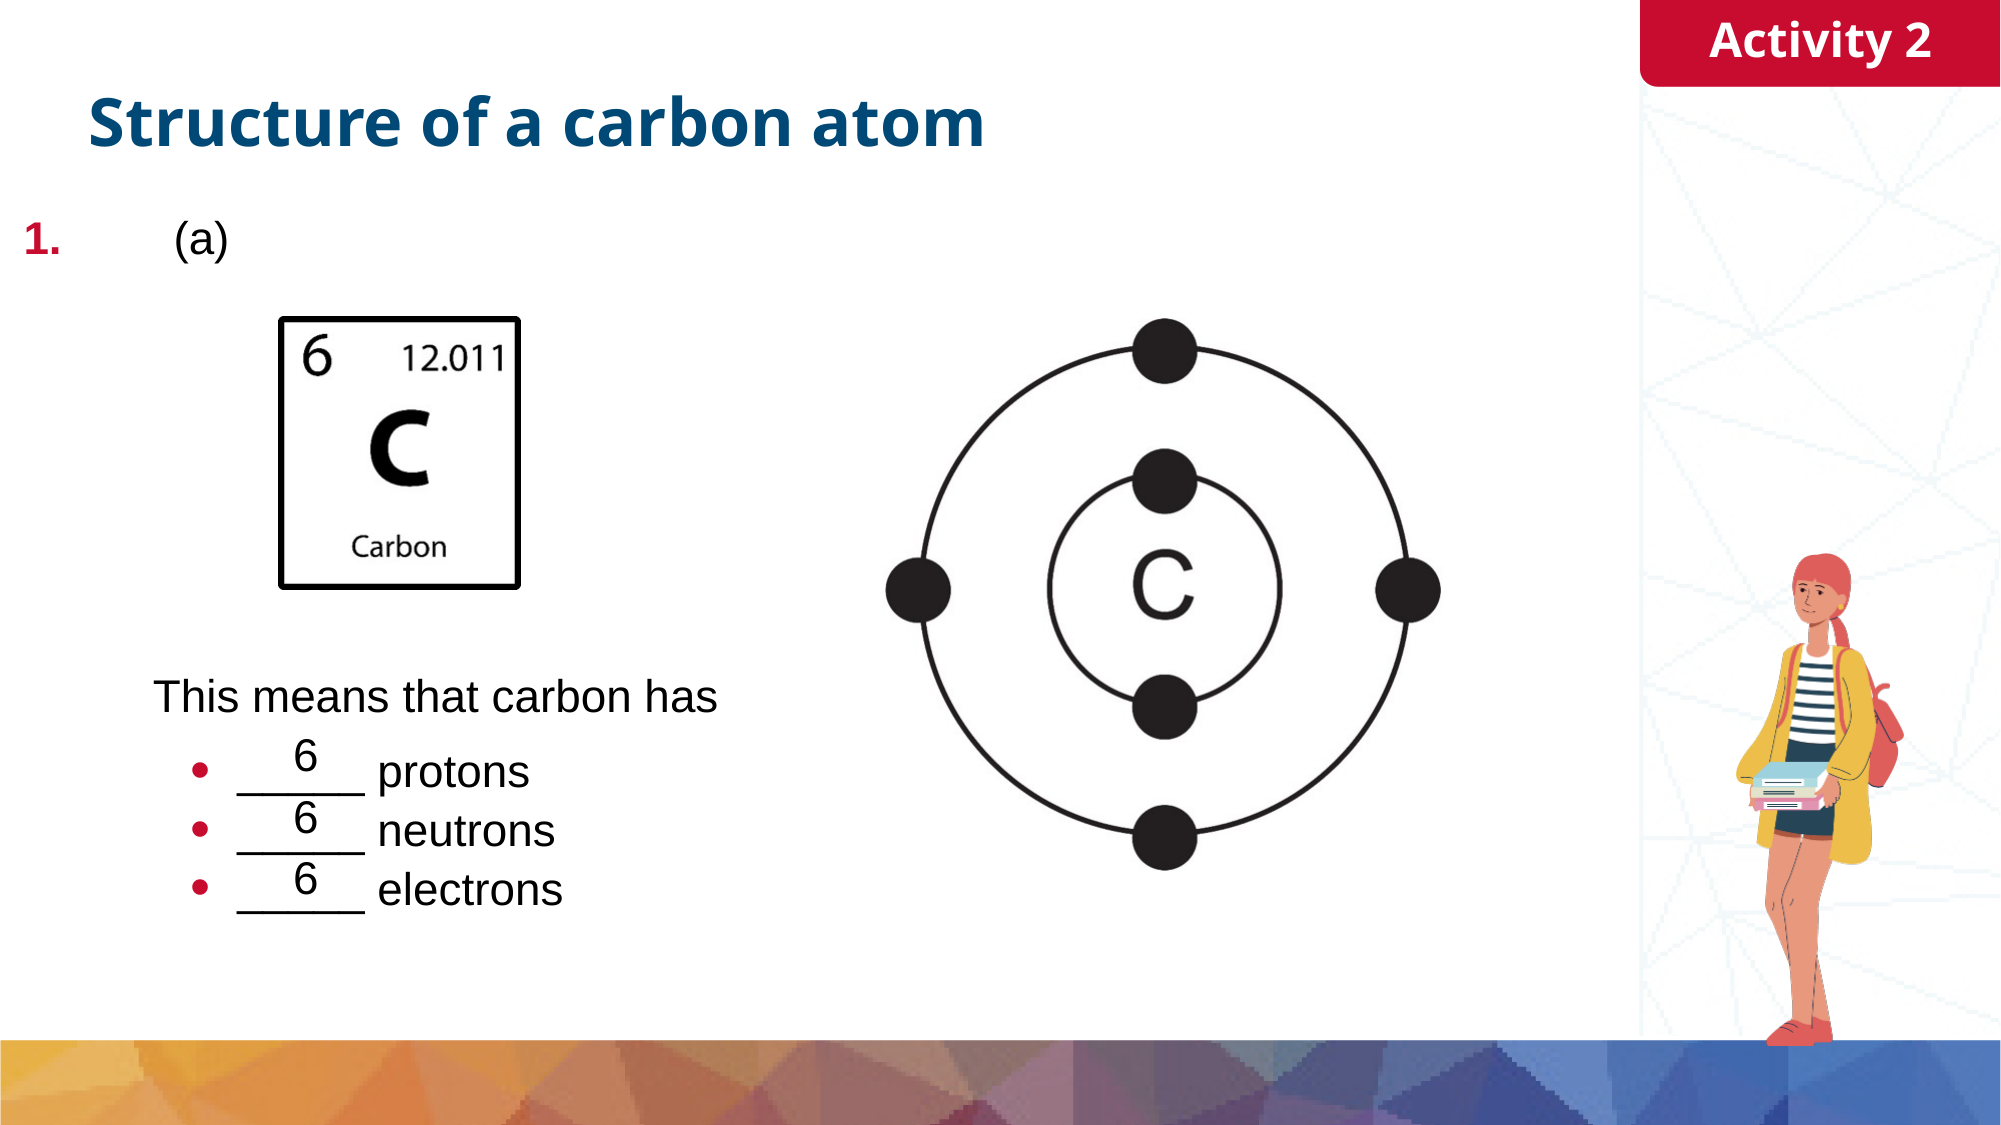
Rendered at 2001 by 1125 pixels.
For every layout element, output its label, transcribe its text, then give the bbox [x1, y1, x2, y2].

text_box 6 [278, 717, 346, 779]
text_box 6 [278, 841, 346, 912]
picture [834, 278, 1473, 917]
text_box 1. (a) [23, 206, 324, 264]
title Structure of a carbon atom [88, 88, 1566, 161]
text_box This means that carbon has _____ protons _____ neutrons _____ electrons [137, 655, 776, 933]
picture [0, 0, 2001, 1125]
picture [278, 316, 521, 590]
text_box 6 [278, 779, 346, 841]
